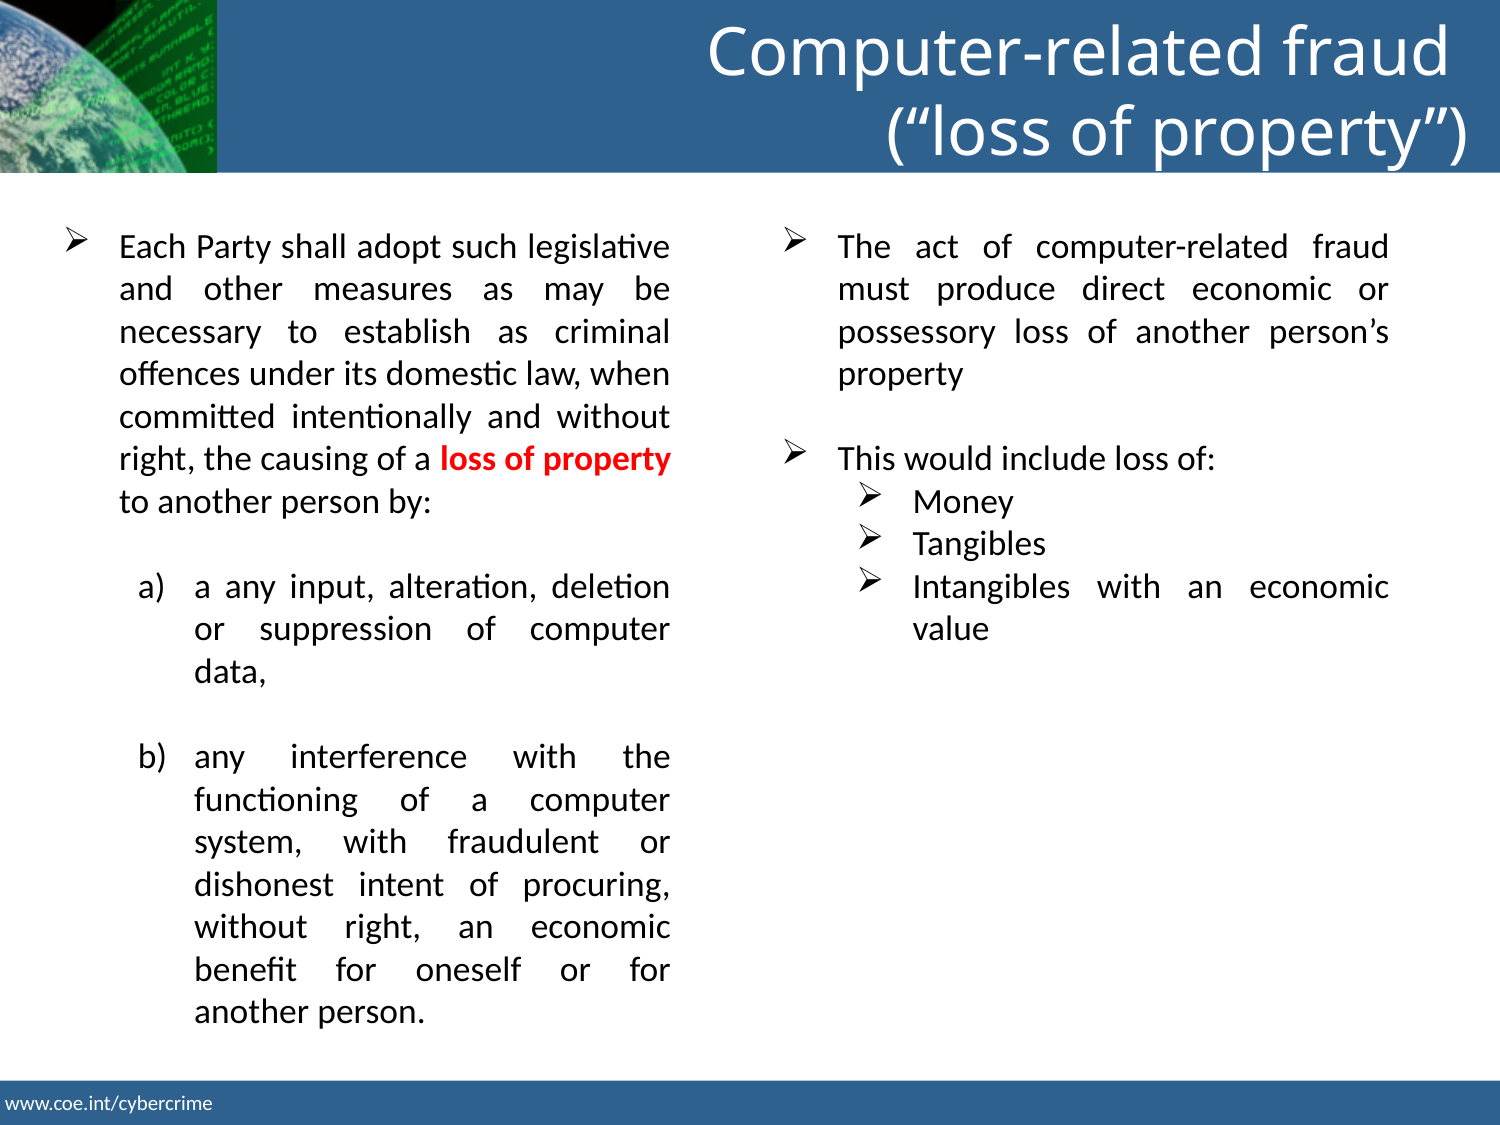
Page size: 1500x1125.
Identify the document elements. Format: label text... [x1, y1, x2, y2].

text_box The act of computer-related fraud must produce direct economic or possessory loss of another person’s property This would include loss of: Money Tangibles Intangibles with an economic value [766, 215, 1405, 656]
text_box Each Party shall adopt such legislative and other measures as may be necessary to establish as criminal offences under its domestic law, when committed intentionally and without right, the causing of a loss of property to another person by: a any input, alteration, deletion or suppression of computer data, any interference with the functioning of a computer system, with fraudulent or dishonest intent of procuring, without right, an economic benefit for oneself or for another person. [48, 215, 687, 1038]
text_box Computer-related fraud (“loss of property”) [231, 1, 1484, 177]
picture [0, 0, 217, 173]
